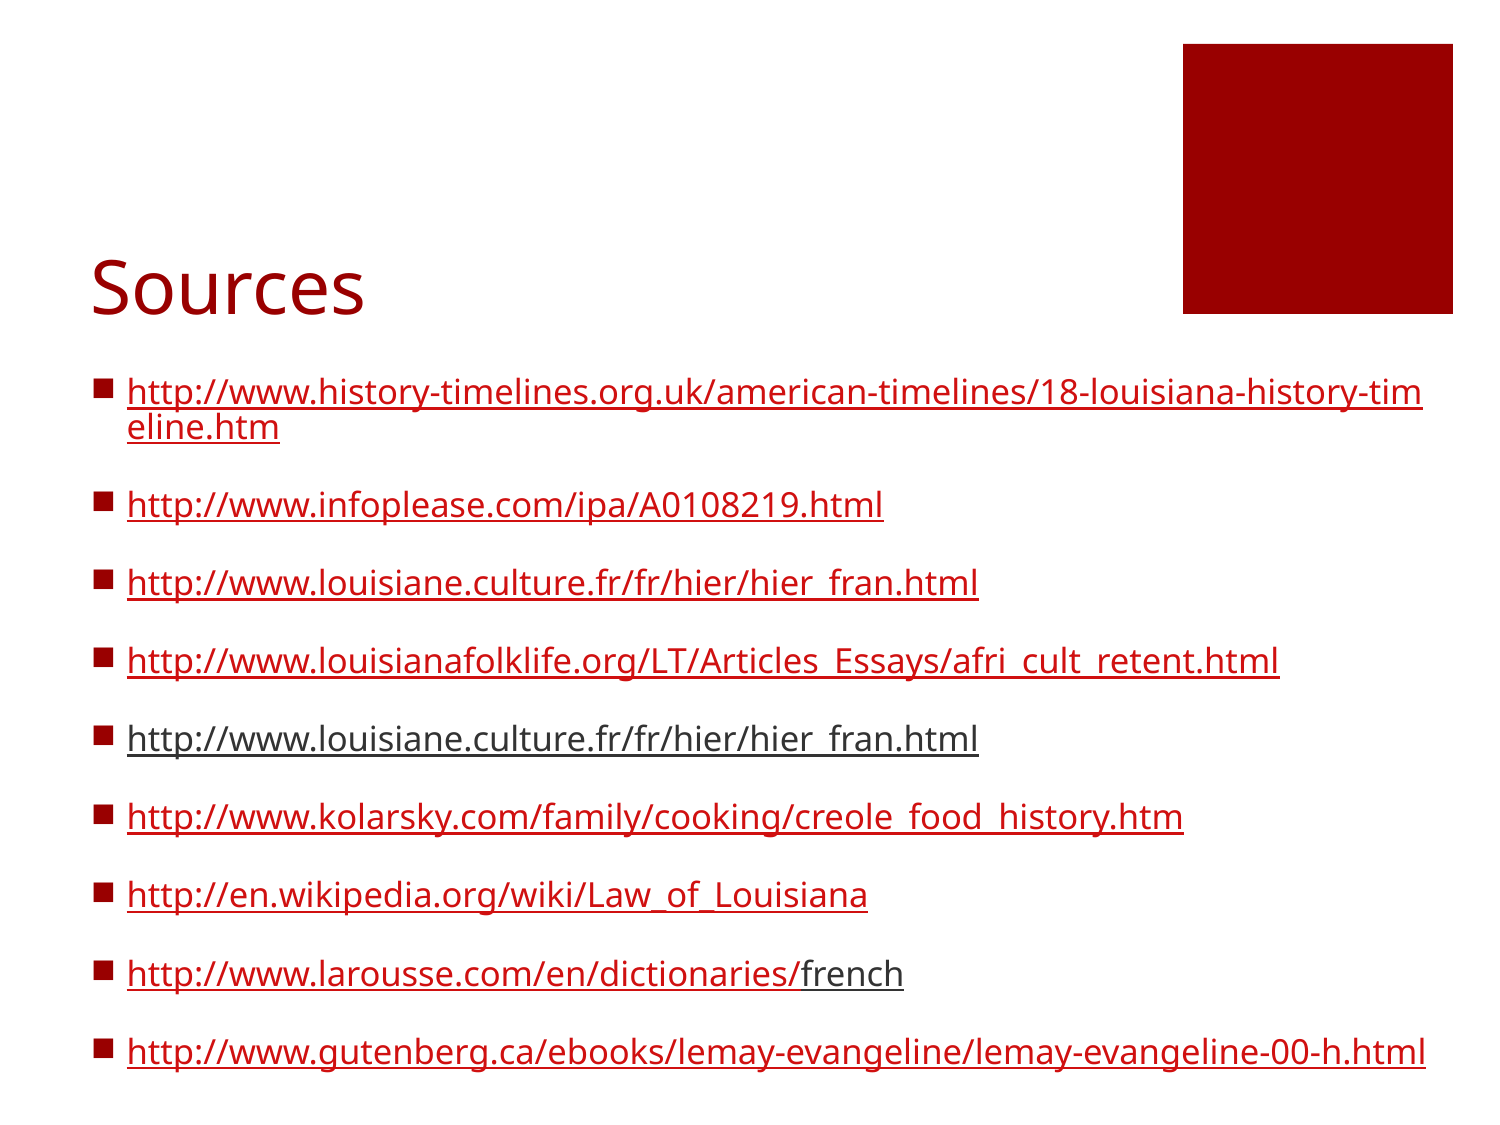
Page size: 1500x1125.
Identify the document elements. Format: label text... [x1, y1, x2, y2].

list http://www.history-timelines.org.uk/american-timelines/18-louisiana-history-timeline.htm http://www.infoplease.com/ipa/A0108219.html http://www.louisiane.culture.fr/fr/hier/hier_fran.html http://www.louisianafolklife.org/LT/Articles_Essays/afri_cult_retent.html http://www.louisiane.culture.fr/fr/hier/hier_fran.html http://www.kolarsky.com/family/cooking/creole_food_history.htm http://en.wikipedia.org/wiki/Law_of_Louisiana http://www.larousse.com/en/dictionaries/french http://www.gutenberg.ca/ebooks/lemay-evangeline/lemay-evangeline-00-h.html [75, 362, 1456, 1066]
title Sources [75, 149, 1143, 338]
